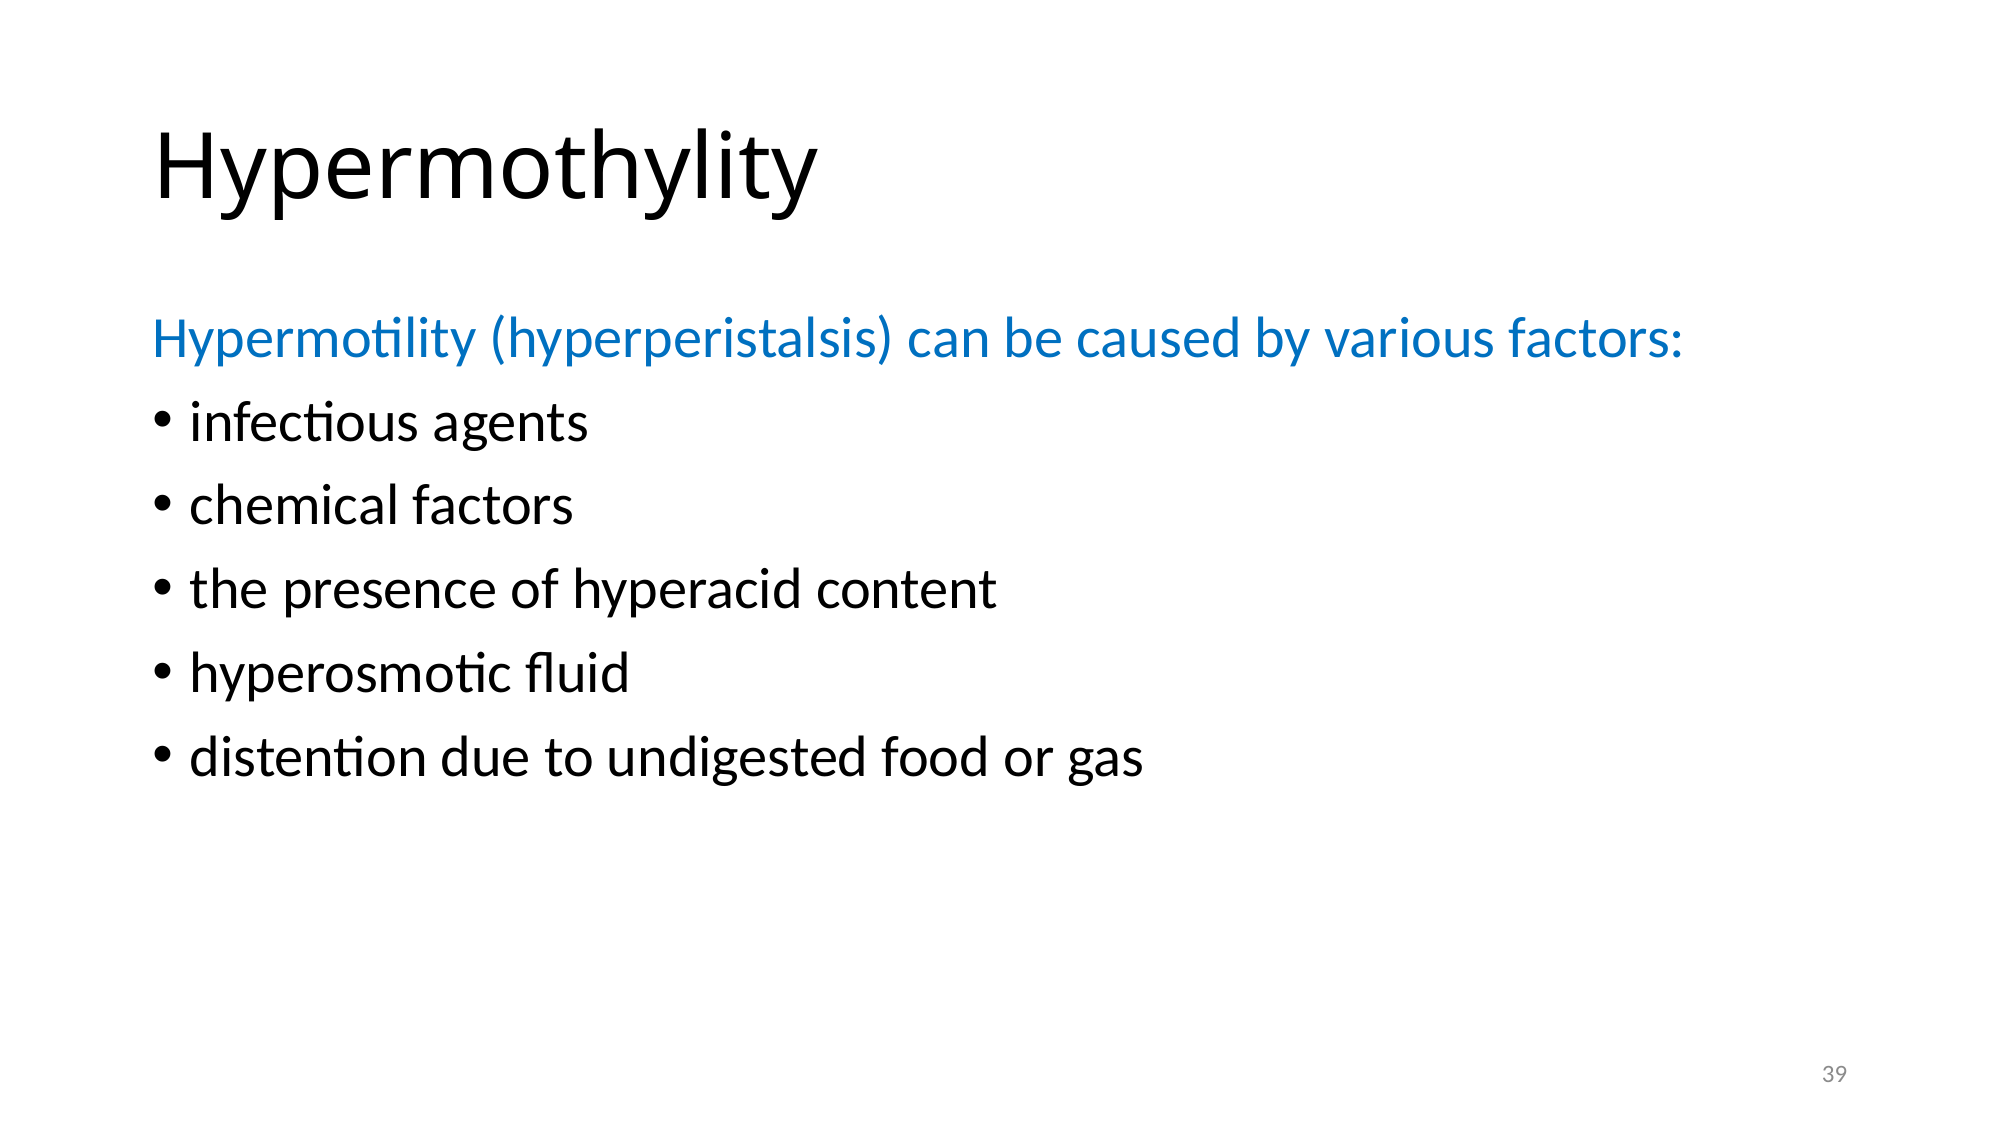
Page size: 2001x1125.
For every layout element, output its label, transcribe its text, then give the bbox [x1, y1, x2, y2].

title Hypermothylity [137, 59, 1863, 278]
list Hypermotility (hyperperistalsis) can be caused by various factors: infectious agents chemical factors the presence of hyperacid content hyperosmotic fluid distention due to undigested food or gas [137, 299, 1863, 1014]
slide_number 39 [1412, 1042, 1863, 1103]
